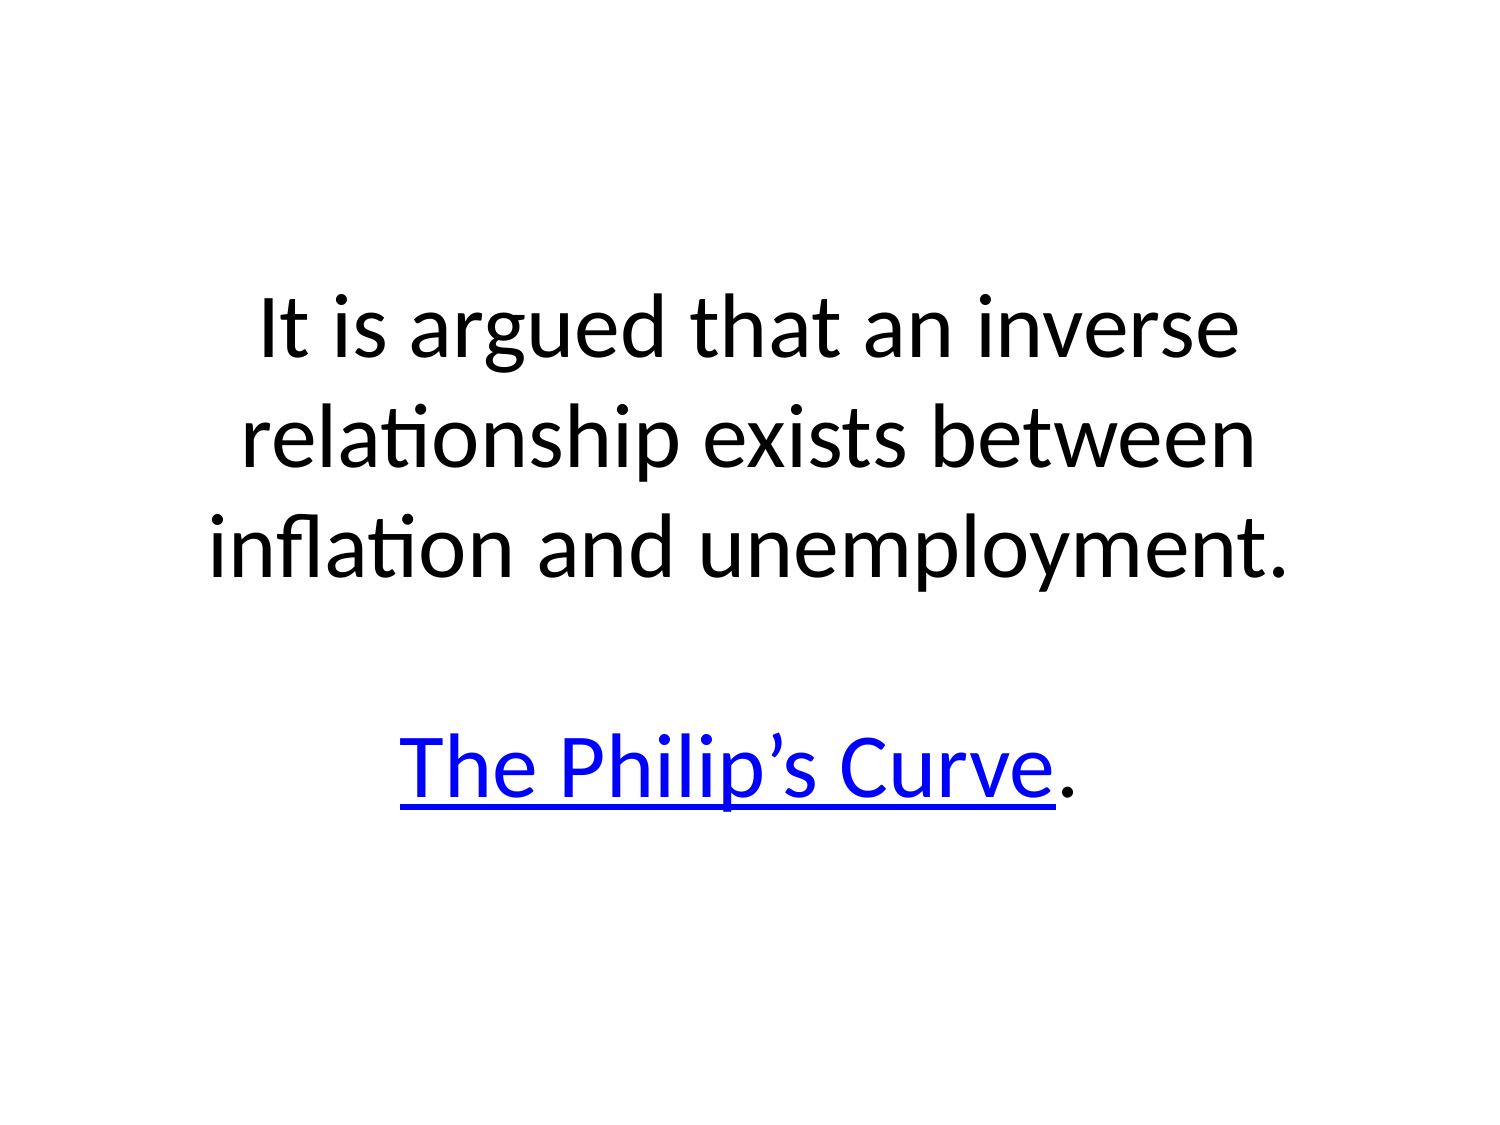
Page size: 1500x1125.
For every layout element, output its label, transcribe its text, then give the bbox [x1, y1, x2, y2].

title It is argued that an inverse relationship exists between inflation and unemployment. The Philip’s Curve. [74, 44, 1426, 1038]
